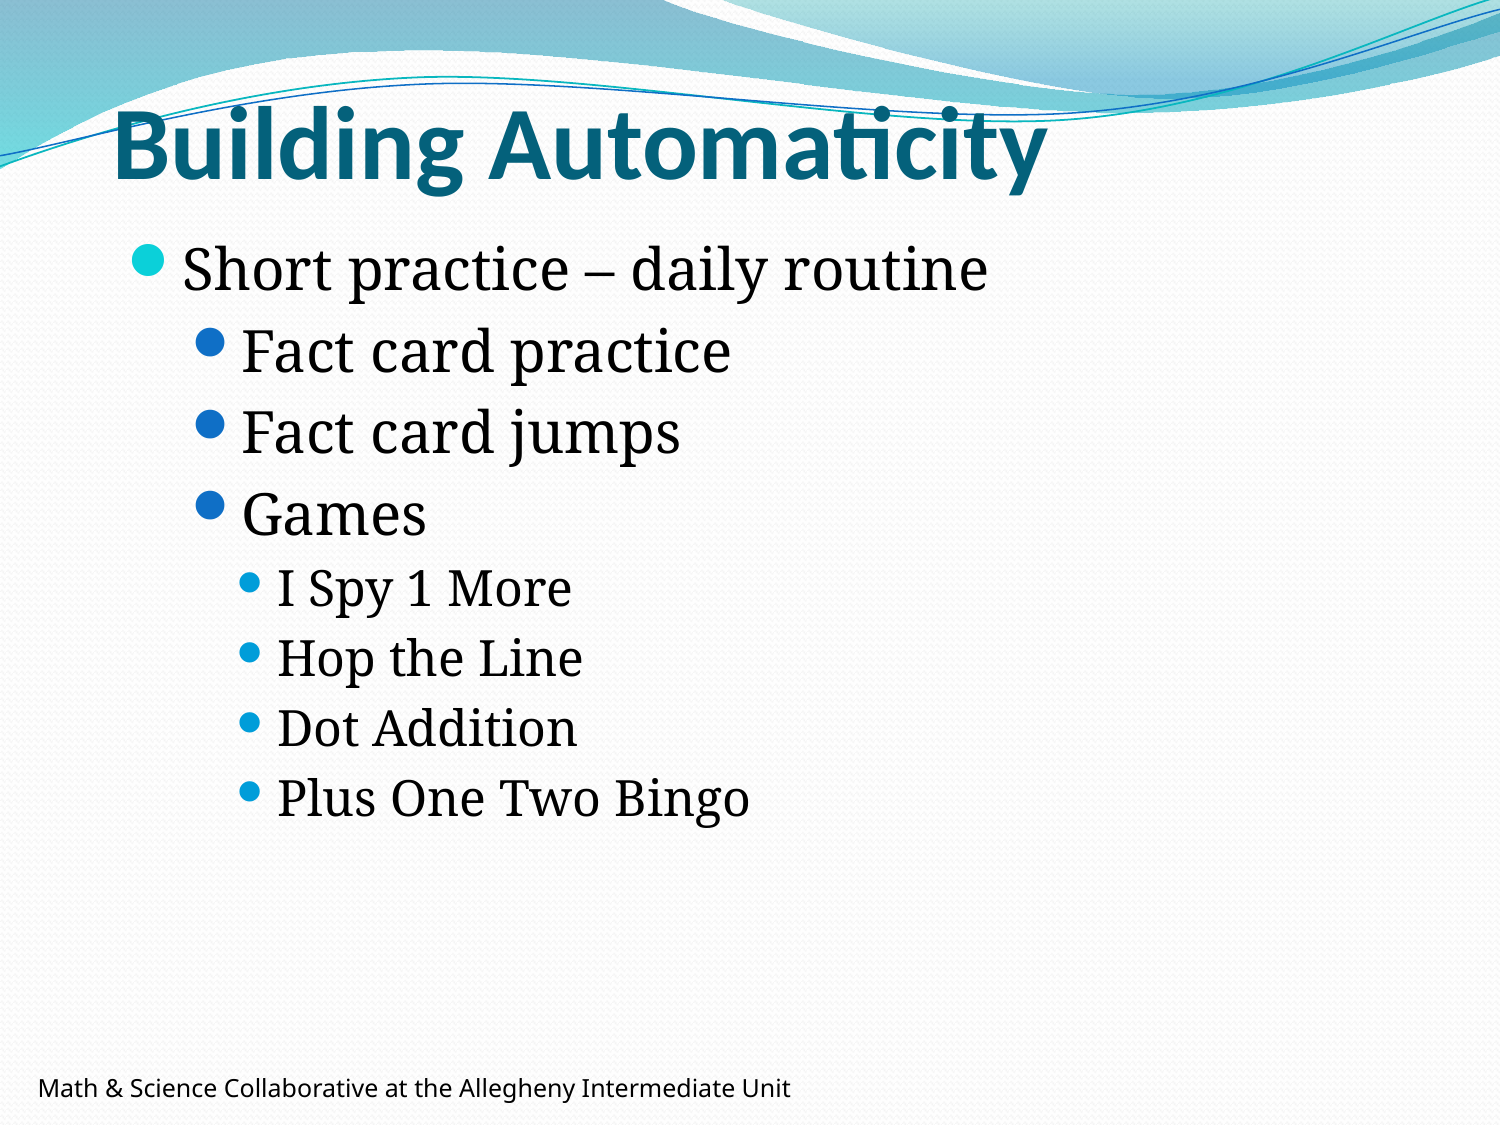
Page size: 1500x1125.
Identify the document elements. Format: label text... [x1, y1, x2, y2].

list Short practice – daily routine Fact card practice Fact card jumps Games I Spy 1 More Hop the Line Dot Addition Plus One Two Bingo [112, 224, 1375, 900]
title Building Automaticity [112, 24, 1240, 200]
footer Math & Science Collaborative at the Allegheny Intermediate Unit [37, 1025, 988, 1103]
